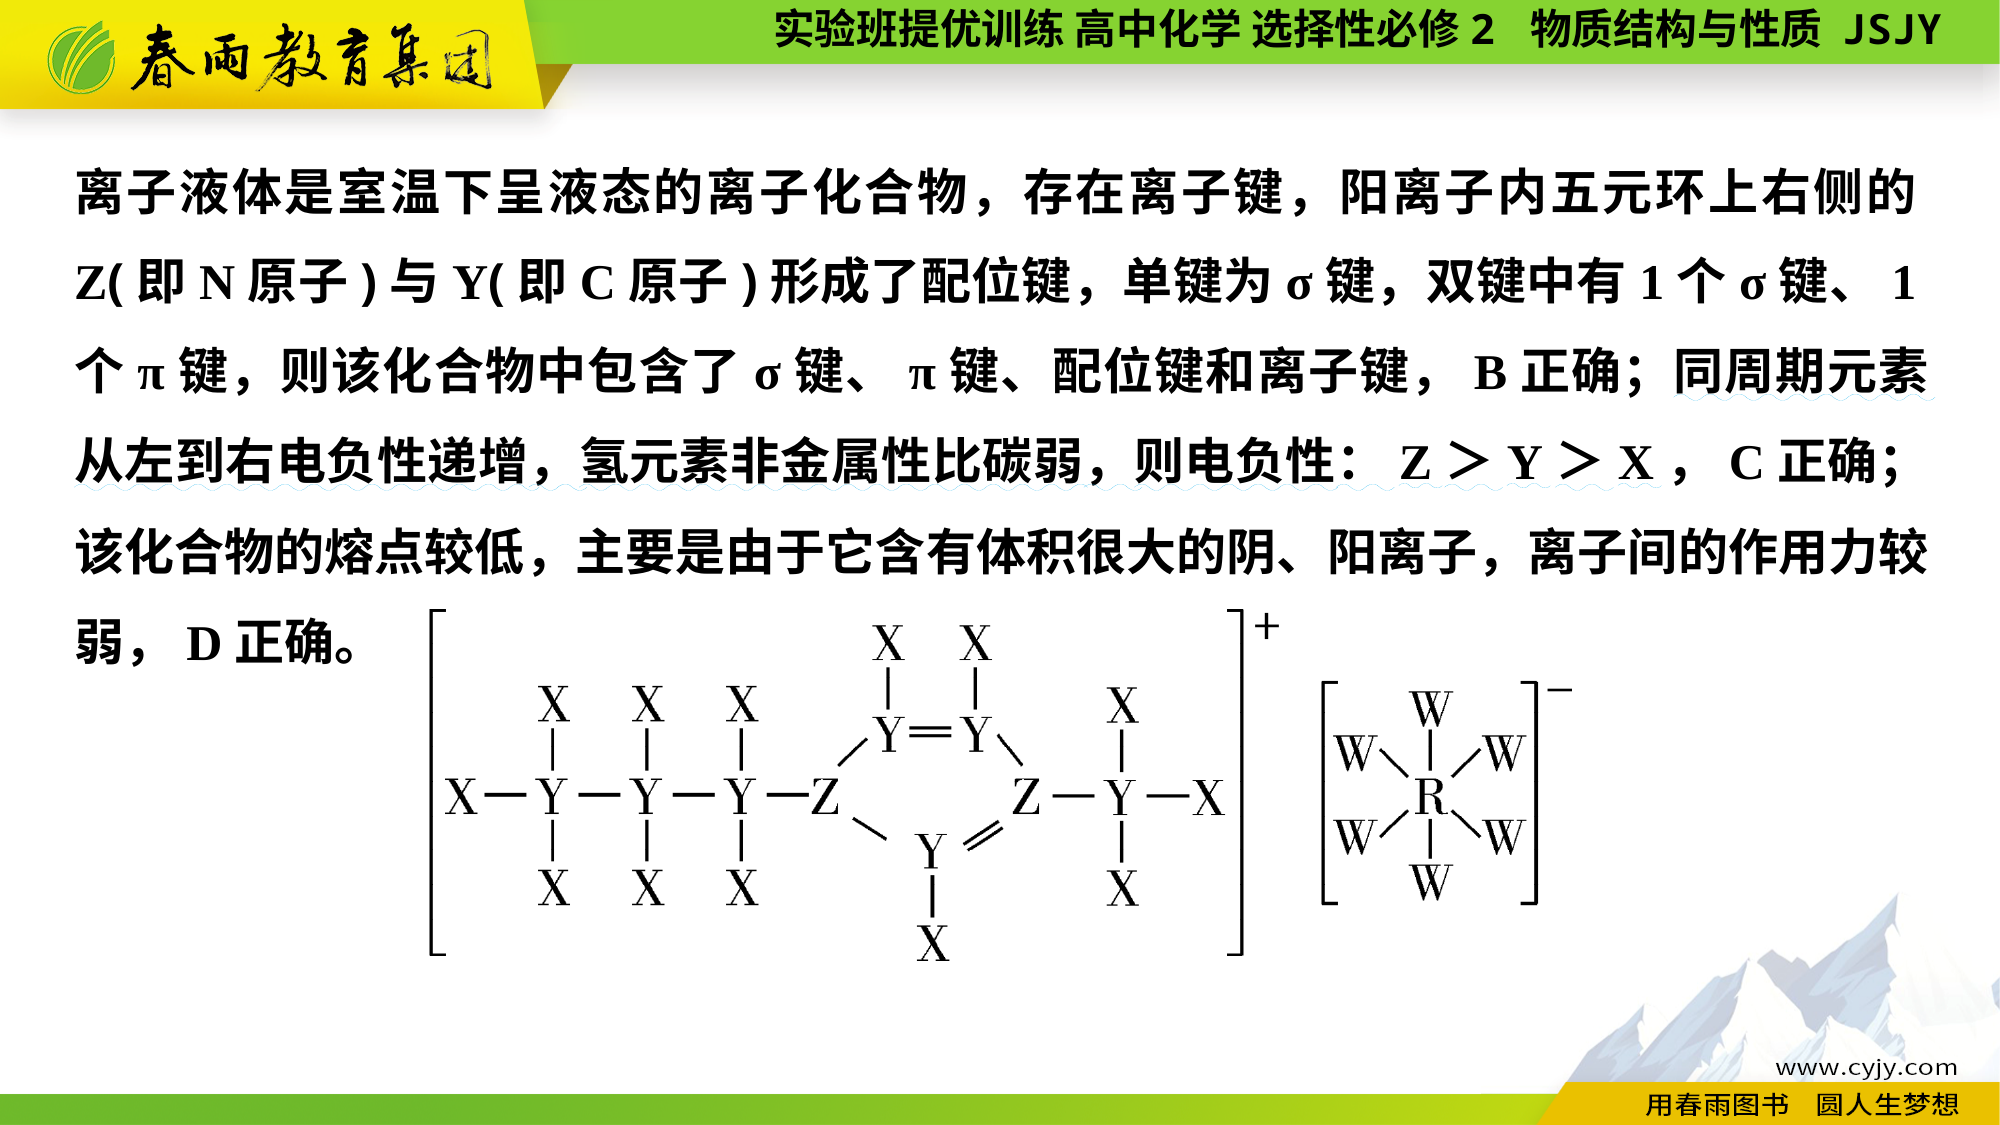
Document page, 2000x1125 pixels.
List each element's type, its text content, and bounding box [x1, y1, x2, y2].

list 离子液体是室温下呈液态的离子化合物，存在离子键，阳离子内五元环上右侧的Z(即N原子)与Y(即C原子)形成了配位键，单键为σ键，双键中有1个σ键、1个π键，则该化合物中包含了σ键、π键、配位键和离子键，B正确；同周期元素从左到右电负性递增，氢元素非金属性比碳弱，则电负性：Z＞Y＞X，C正确；该化合物的熔点较低，主要是由于它含有体积很大的阴、阳离子，离子间的作用力较弱，D正确。 [59, 122, 1944, 592]
picture [0, 0, 2000, 1125]
